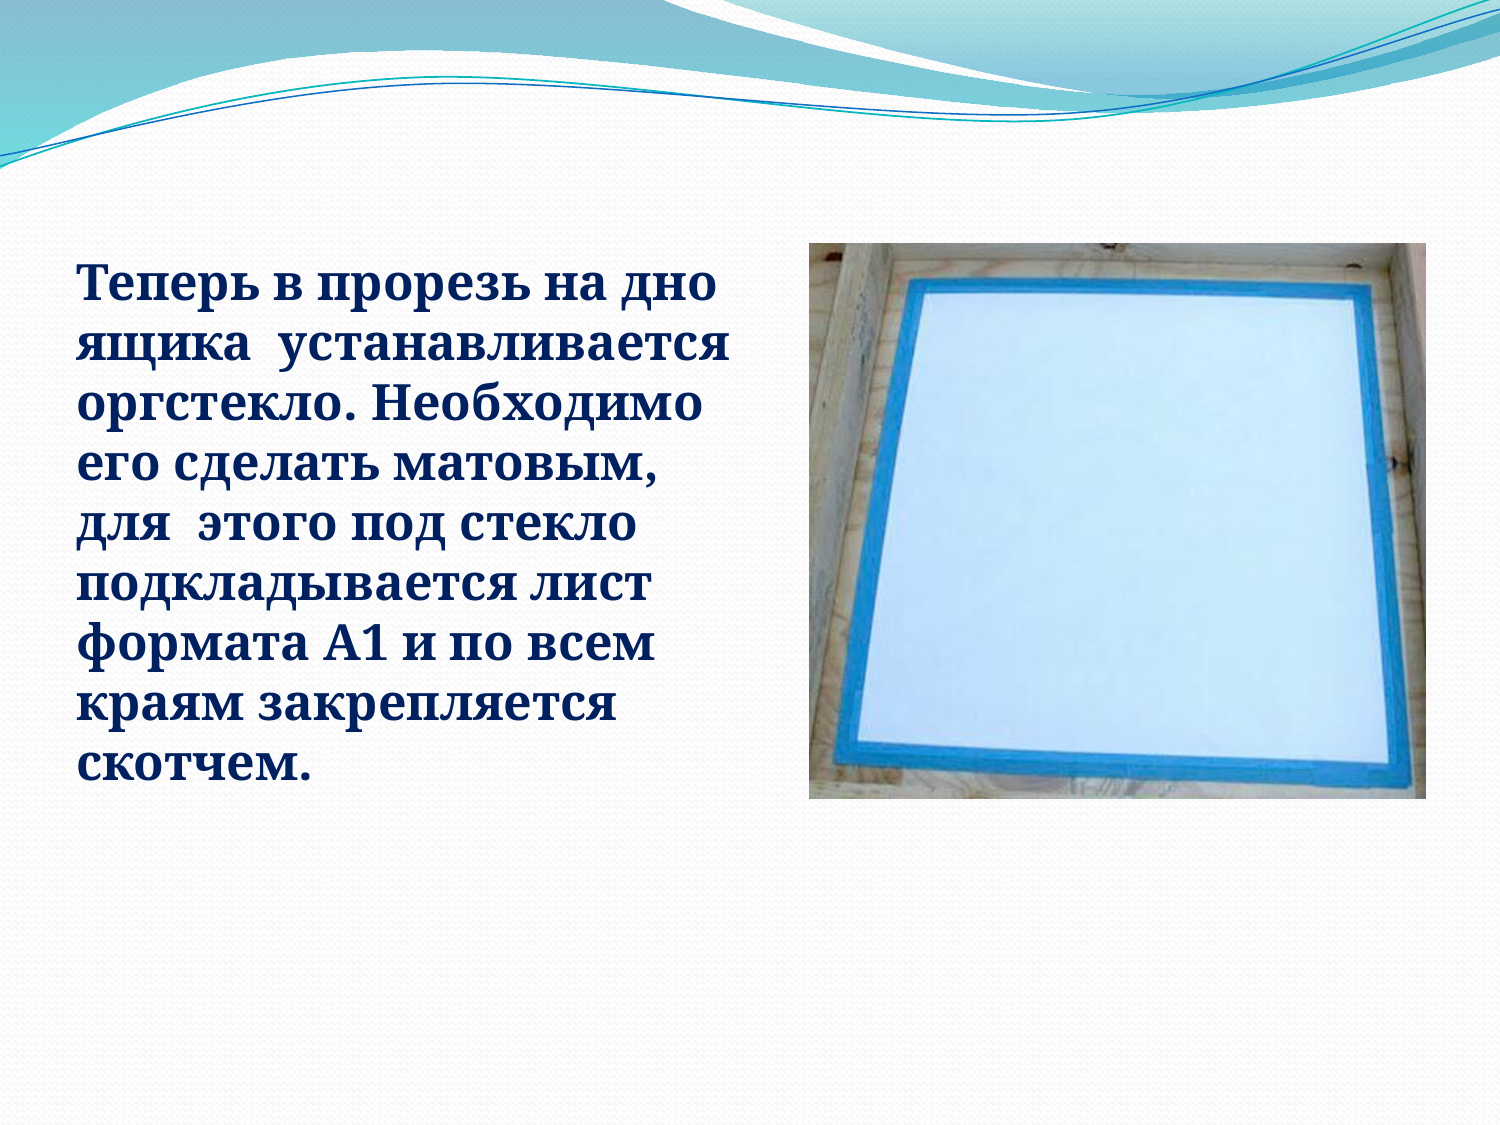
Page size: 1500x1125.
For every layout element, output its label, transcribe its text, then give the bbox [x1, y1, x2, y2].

text_box Теперь в прорезь на дно ящика устанавливается оргстекло. Необходимо его сделать матовым, для этого под стекло подкладывается лист формата А1 и по всем краям закрепляется скотчем. [61, 243, 771, 799]
picture [808, 243, 1427, 799]
